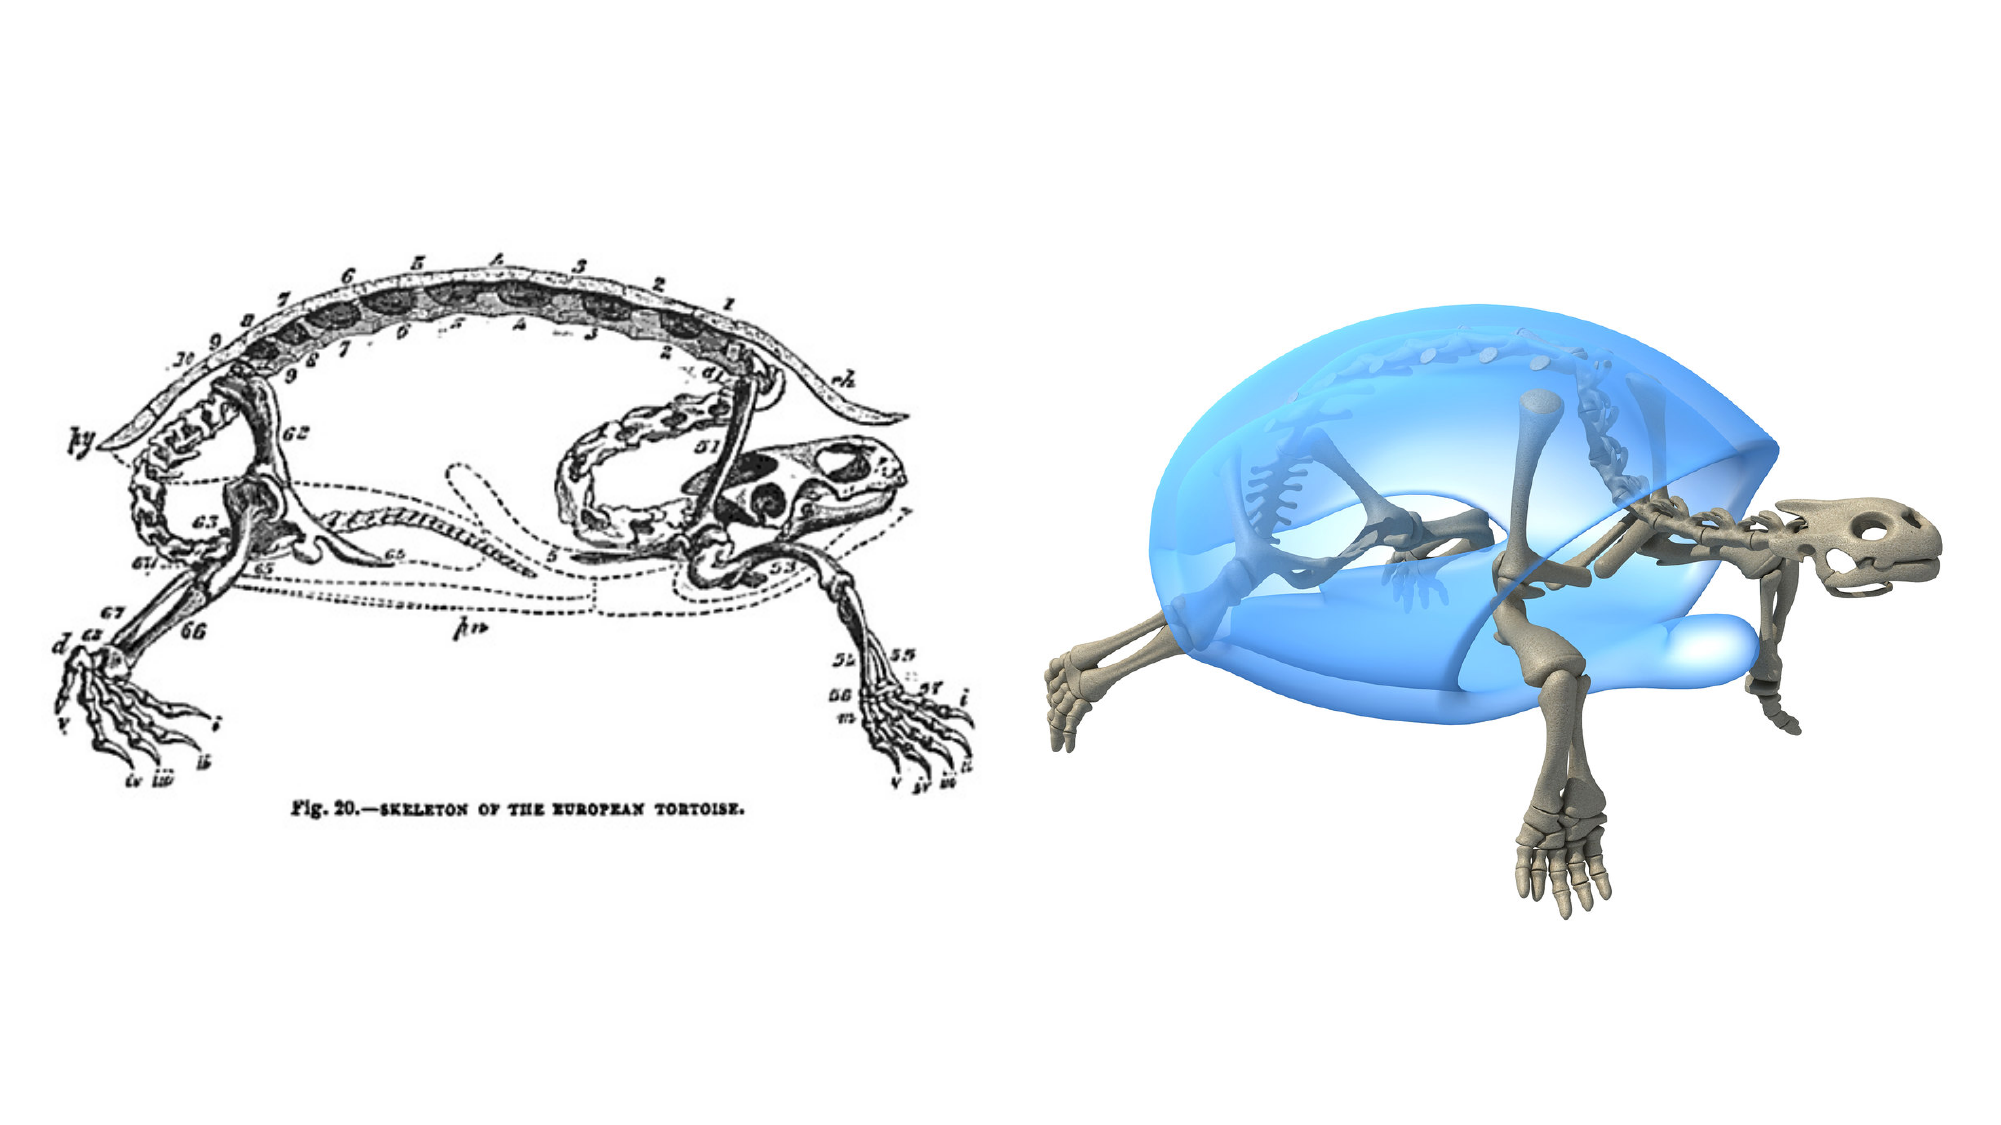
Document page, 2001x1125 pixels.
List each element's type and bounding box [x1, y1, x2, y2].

picture [41, 238, 989, 830]
picture [1027, 281, 1959, 934]
